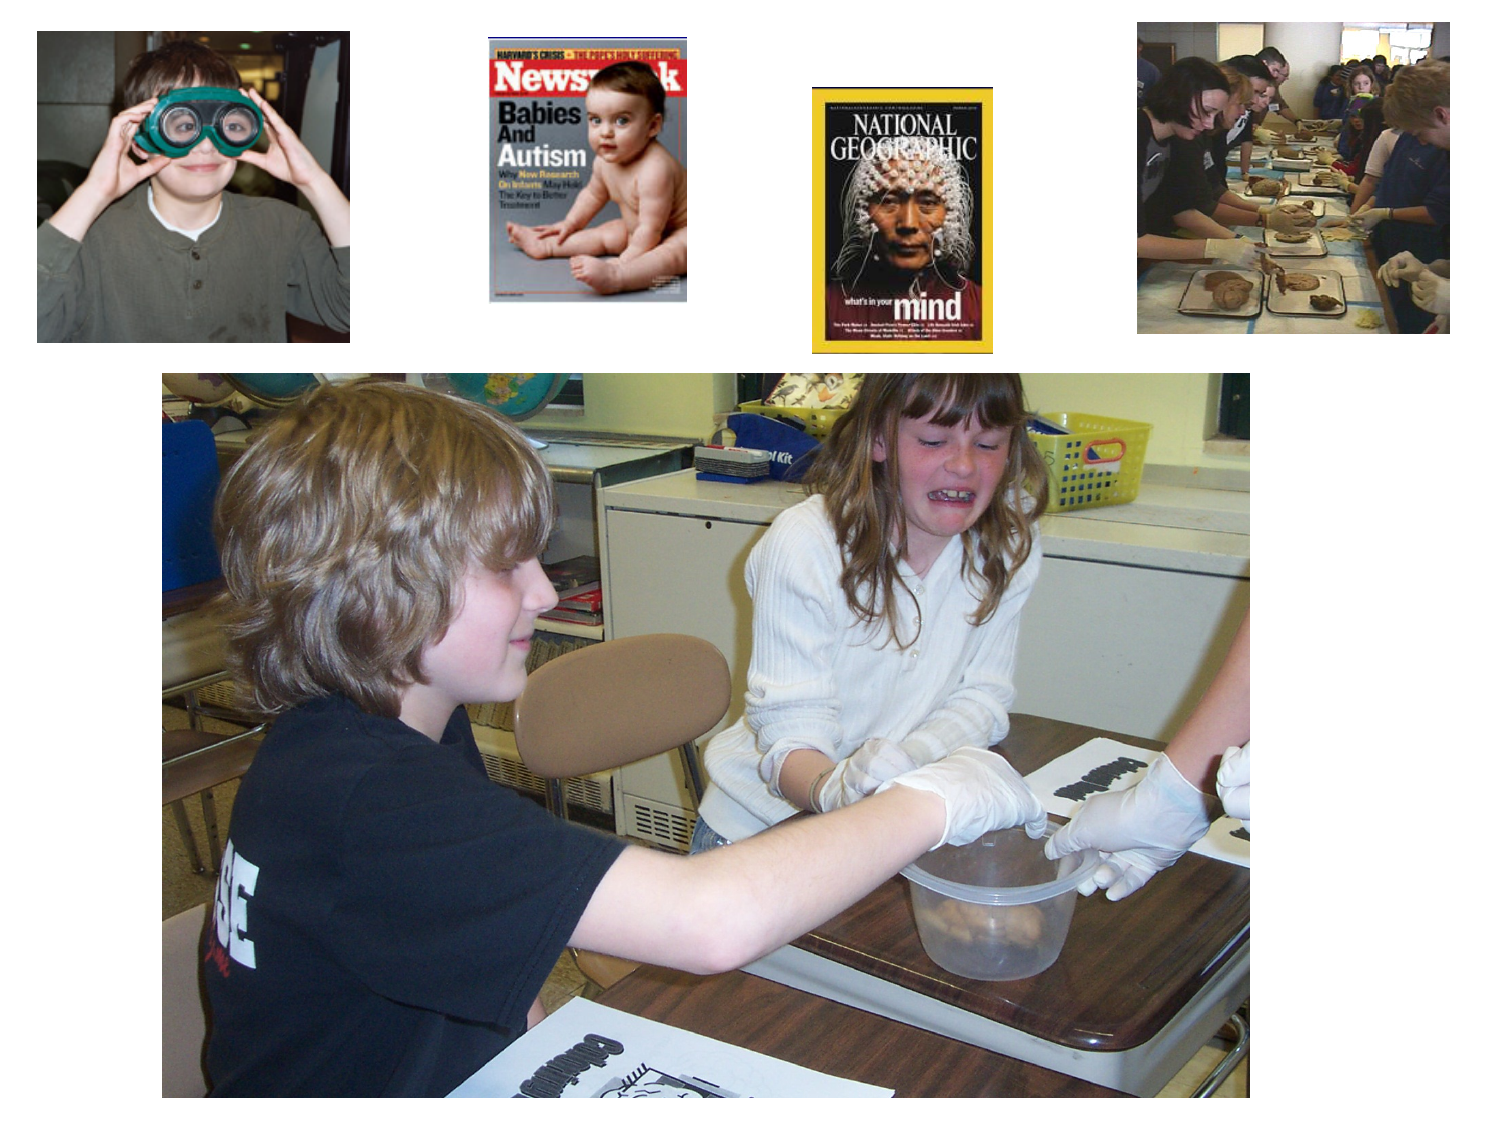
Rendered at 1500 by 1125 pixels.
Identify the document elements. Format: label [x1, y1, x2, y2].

picture [812, 87, 993, 354]
picture [162, 373, 1250, 1099]
picture [1137, 22, 1451, 334]
picture [37, 31, 351, 343]
picture [488, 37, 688, 304]
